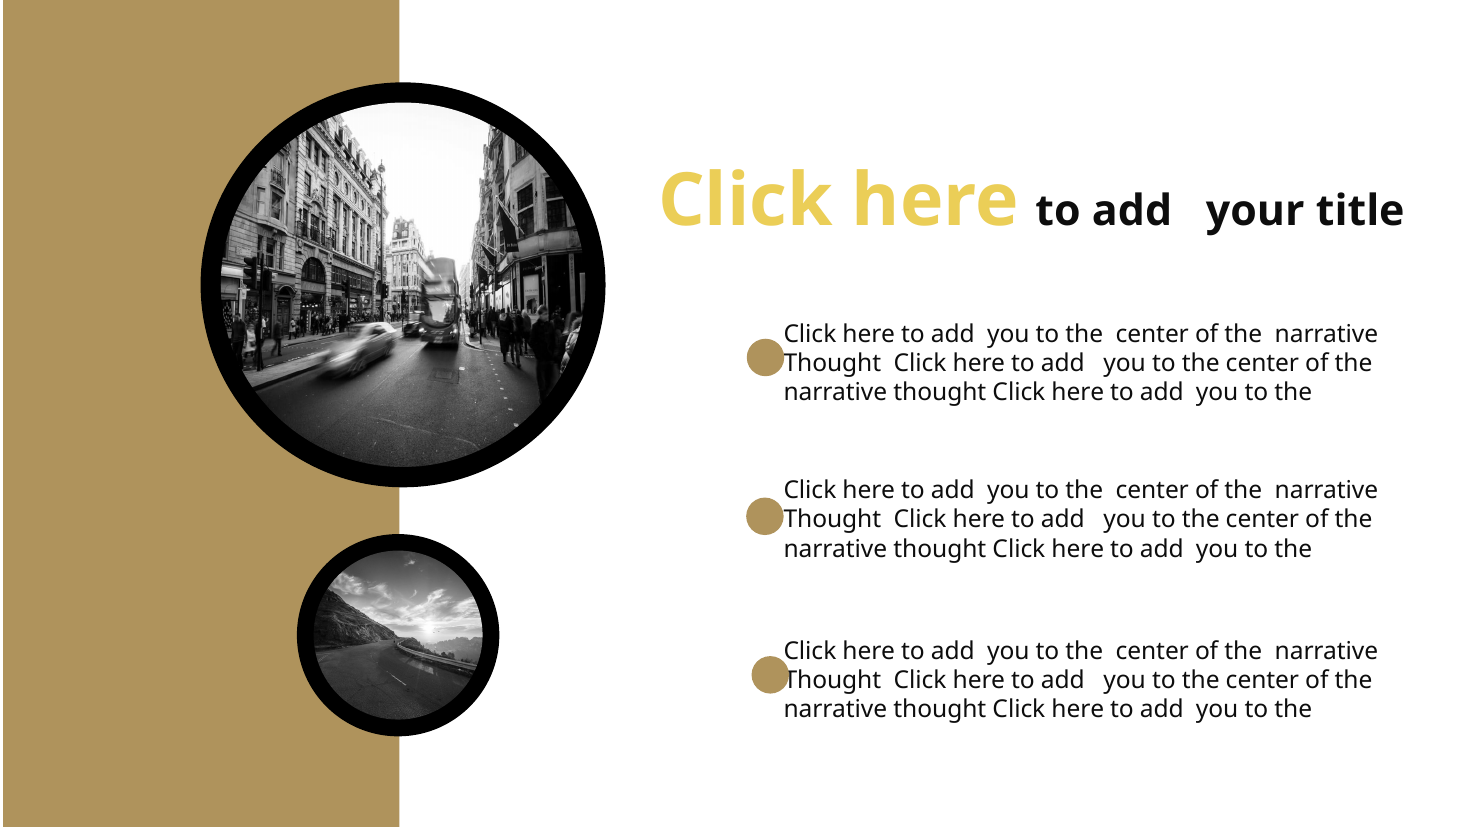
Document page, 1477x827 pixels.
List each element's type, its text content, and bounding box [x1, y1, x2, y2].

text_box [746, 497, 784, 536]
text_box Click here to add you to the center of the narrative Thought Click here to add you to the center of the narrative thought Click here to add you to the [768, 568, 1400, 731]
text_box [751, 656, 790, 694]
text_box [746, 338, 785, 377]
text_box [313, 550, 483, 720]
text_box Click here to add your title [643, 144, 1420, 322]
text_box [201, 83, 605, 487]
text_box [297, 535, 499, 736]
text_box [220, 102, 586, 468]
text_box Click here to add you to the center of the narrative Thought Click here to add you to the center of the narrative thought Click here to add you to the [768, 322, 1400, 407]
text_box Click here to add you to the center of the narrative Thought Click here to add you to the center of the narrative thought Click here to add you to the [768, 407, 1400, 568]
text_box [3, 0, 400, 827]
